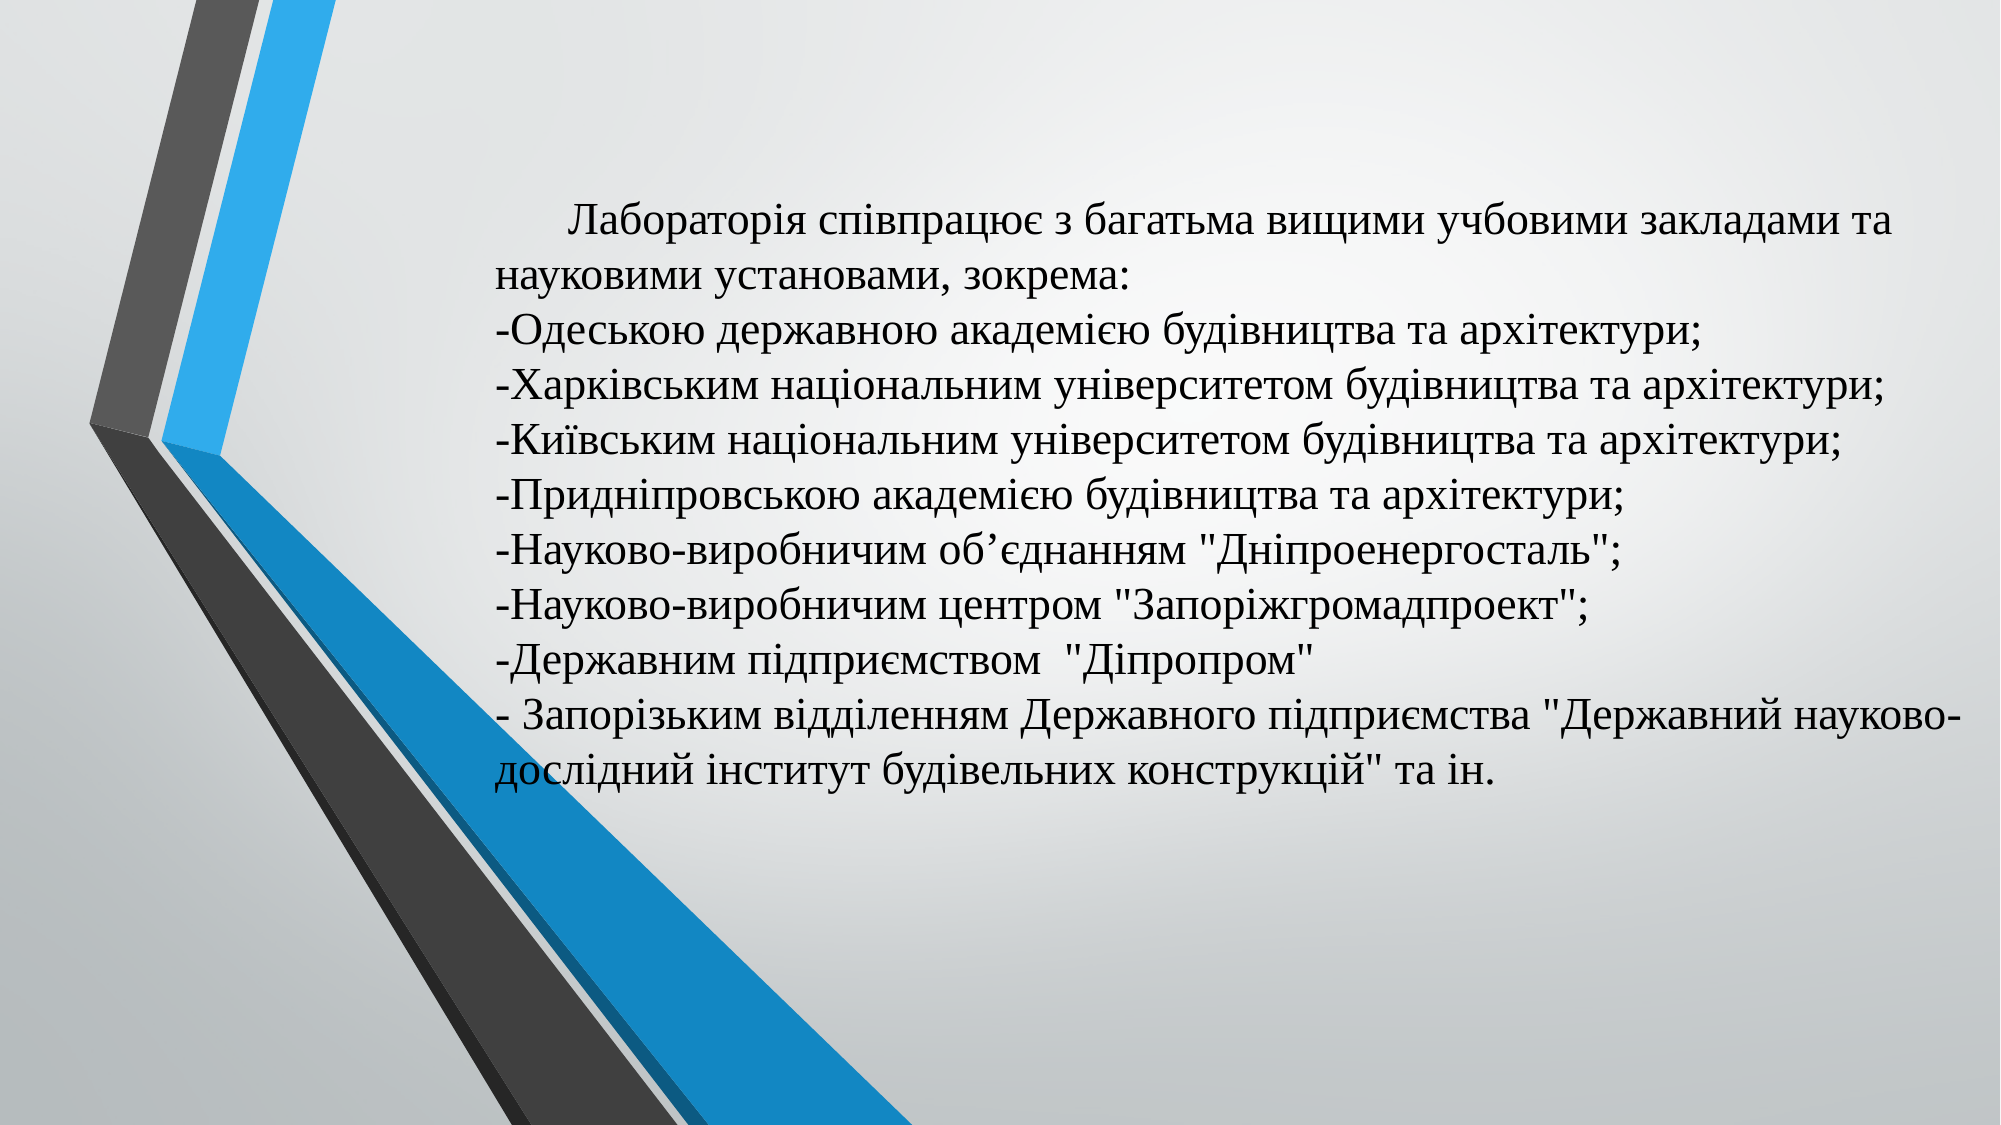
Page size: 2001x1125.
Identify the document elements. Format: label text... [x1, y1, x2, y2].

title Лабораторія співпрацює з багатьма вищими учбовими закладами та науковими установами, зокрема: -Одеською державною академією будівництва та архітектури; -Харківським національним університетом будівництва та архітектури; -Київським національним університетом будівництва та архітектури; -Придніпровською академією будівництва та архітектури; -Науково-виробничим об’єднанням "Дніпроенергосталь"; -Науково-виробничим центром "Запоріжгромадпроект"; -Державним підприємством "Діпропром" - Запорізьким відділенням Державного підприємства "Державний науково-дослідний інститут будівельних конструкцій" та ін. [480, 128, 2000, 802]
